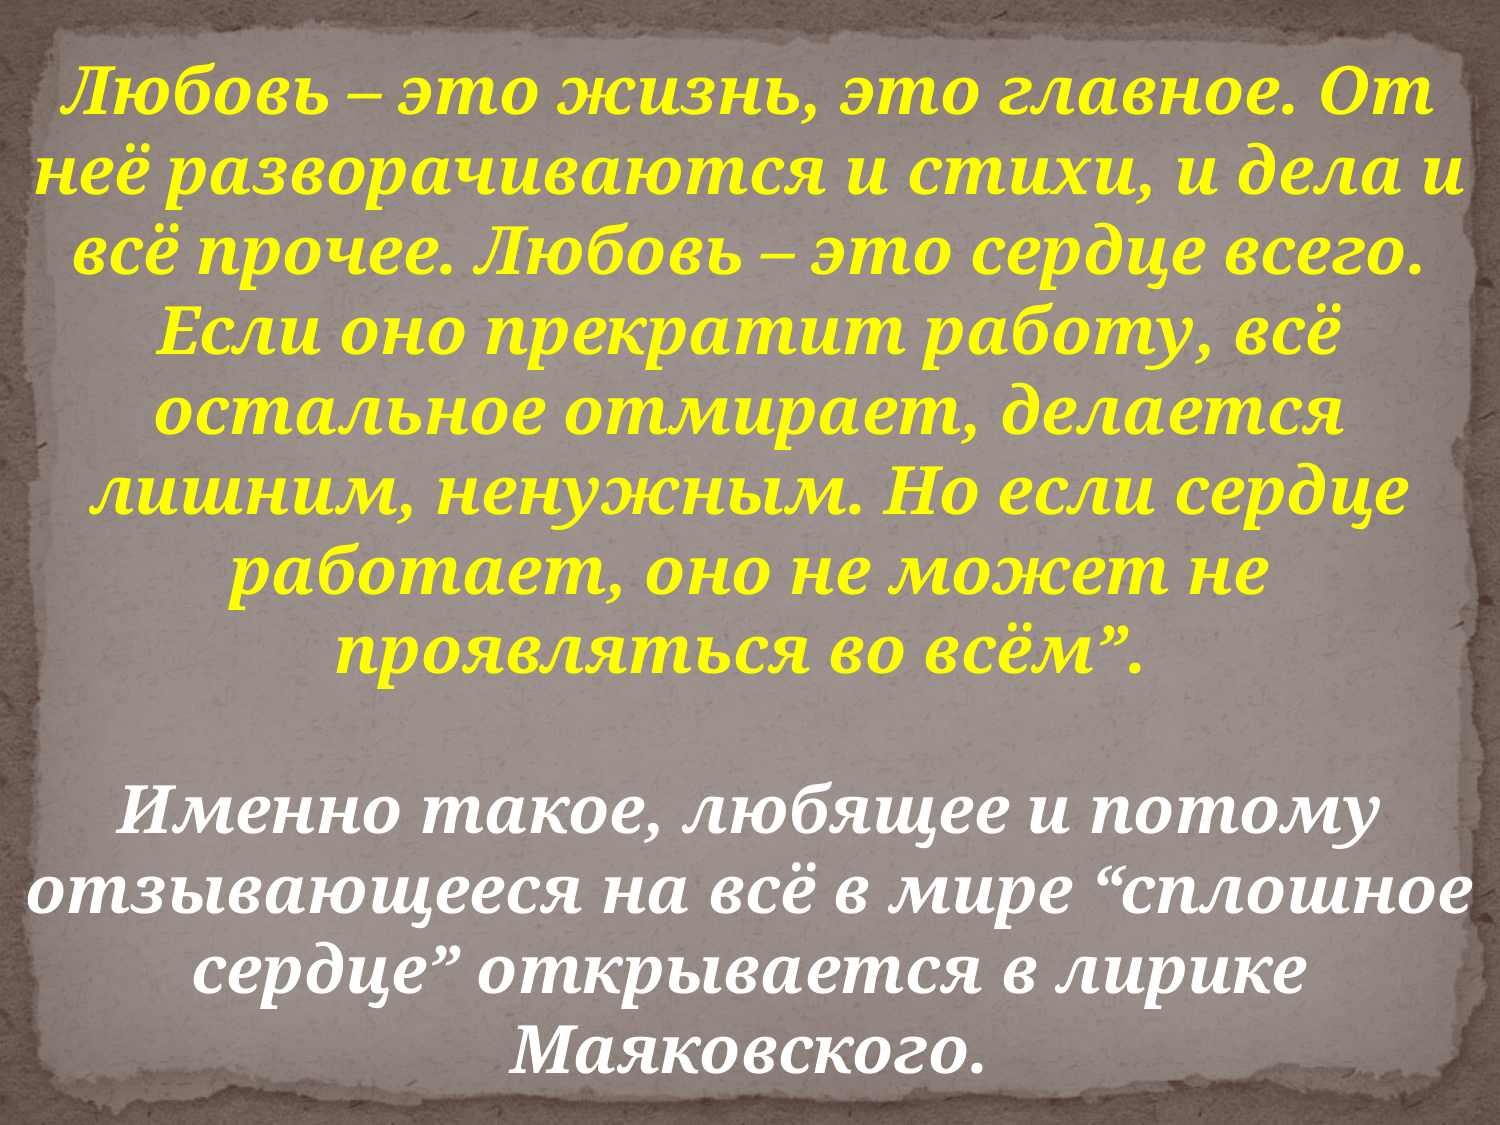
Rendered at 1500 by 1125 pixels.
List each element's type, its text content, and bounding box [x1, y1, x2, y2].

text_box Любовь – это жизнь, это главное. От неё разворачиваются и стихи, и дела и всё прочее. Любовь – это сердце всего. Если оно прекратит работу, всё остальное отмирает, делается лишним, ненужным. Но если сердце работает, оно не может не проявляться во всём”. Именно такое, любящее и потому отзывающееся на всё в мире “сплошное сердце” открывается в лирике Маяковского. [0, 40, 1500, 1095]
